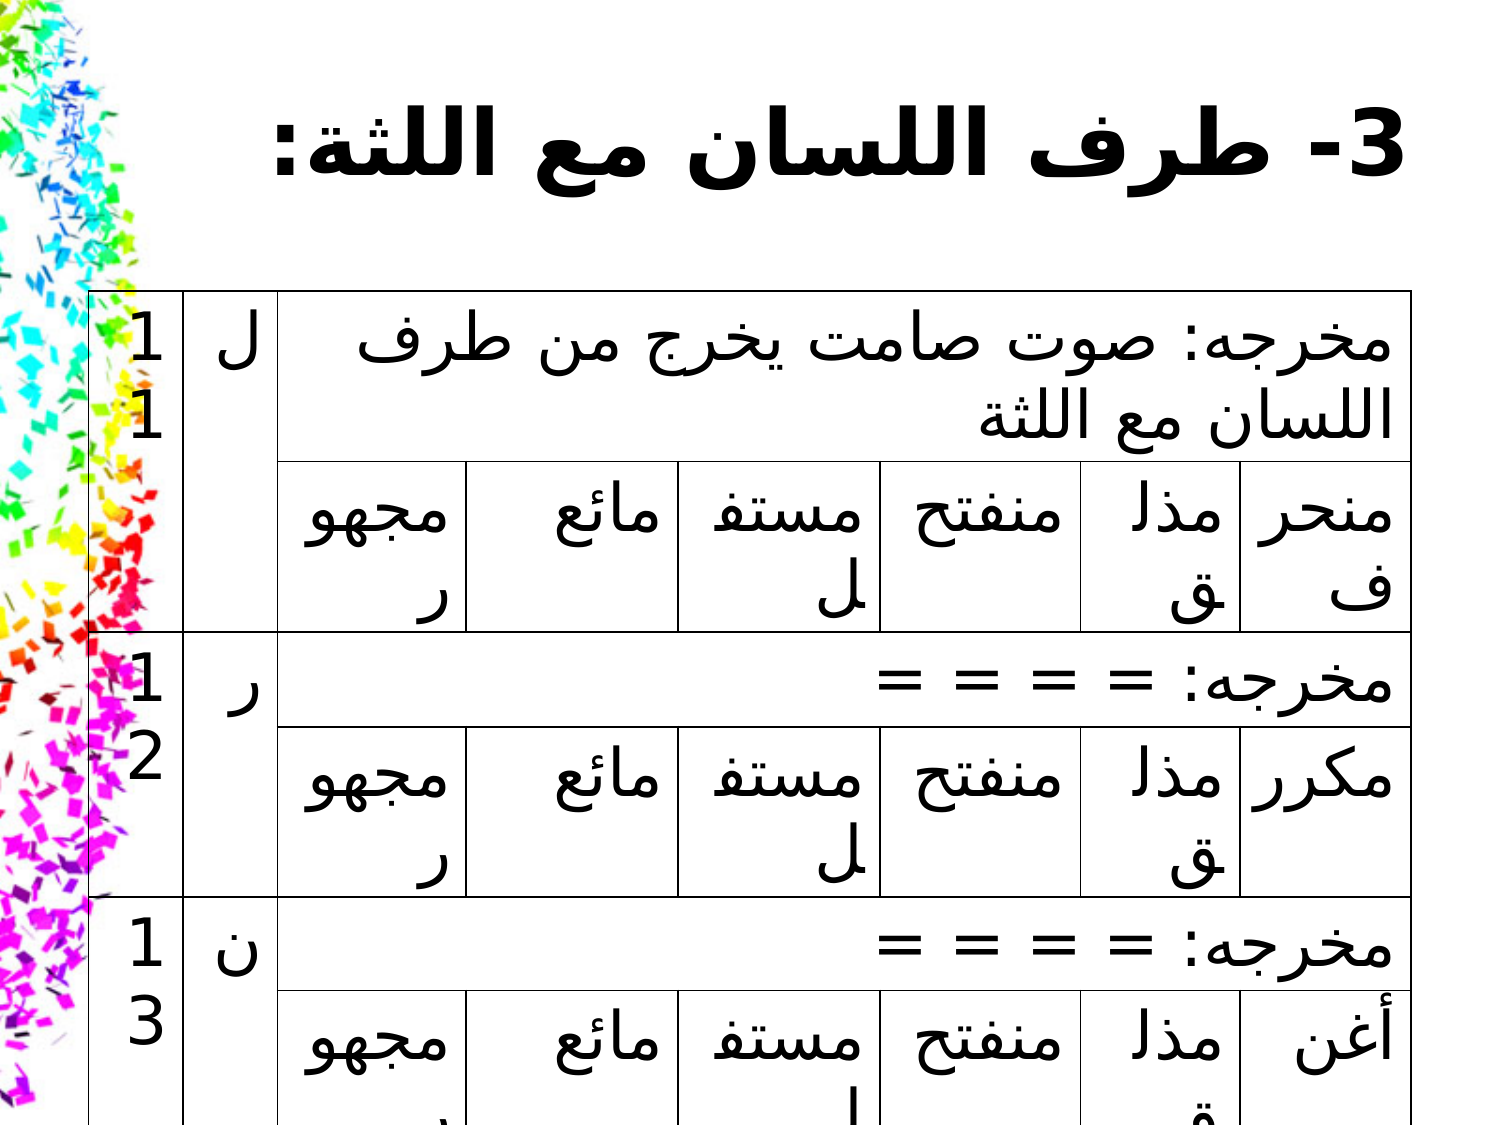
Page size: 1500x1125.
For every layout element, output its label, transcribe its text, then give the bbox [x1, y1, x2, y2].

table_cell مستفل [679, 991, 879, 1125]
table_cell مجهور [278, 728, 465, 896]
table_cell مائع [467, 728, 677, 896]
table_cell مجهور [278, 462, 465, 631]
table_cell ر [184, 633, 277, 896]
table_cell 13 [89, 898, 182, 1125]
table_cell مذلق [1081, 728, 1239, 896]
table_cell مذلق [1081, 991, 1239, 1125]
table_cell مستفل [679, 728, 879, 896]
table_cell منفتح [881, 728, 1080, 896]
table_cell منحرف [1241, 462, 1410, 631]
table_header 11 [89, 292, 182, 631]
table_cell مكرر [1241, 728, 1410, 896]
picture [0, 0, 1500, 1125]
table_cell مائع [467, 462, 677, 631]
table_cell أغن [1241, 991, 1410, 1125]
table_cell مخرجه: = = = = [278, 898, 1410, 990]
table_header ل [184, 292, 277, 631]
table_cell مستفل [679, 462, 879, 631]
table_cell مجهور [278, 991, 465, 1125]
table_cell منفتح [881, 462, 1080, 631]
table_header مخرجه: صوت صامت يخرج من طرف اللسان مع اللثة [278, 292, 1410, 461]
table_cell ن [184, 898, 277, 1125]
table_cell 12 [89, 633, 182, 896]
title 3- طرف اللسان مع اللثة: [75, 45, 1425, 233]
table_cell منفتح [881, 991, 1080, 1125]
table_cell مخرجه: = = = = [278, 633, 1410, 726]
table_cell مائع [467, 991, 677, 1125]
table_cell مذلق [1081, 462, 1239, 631]
